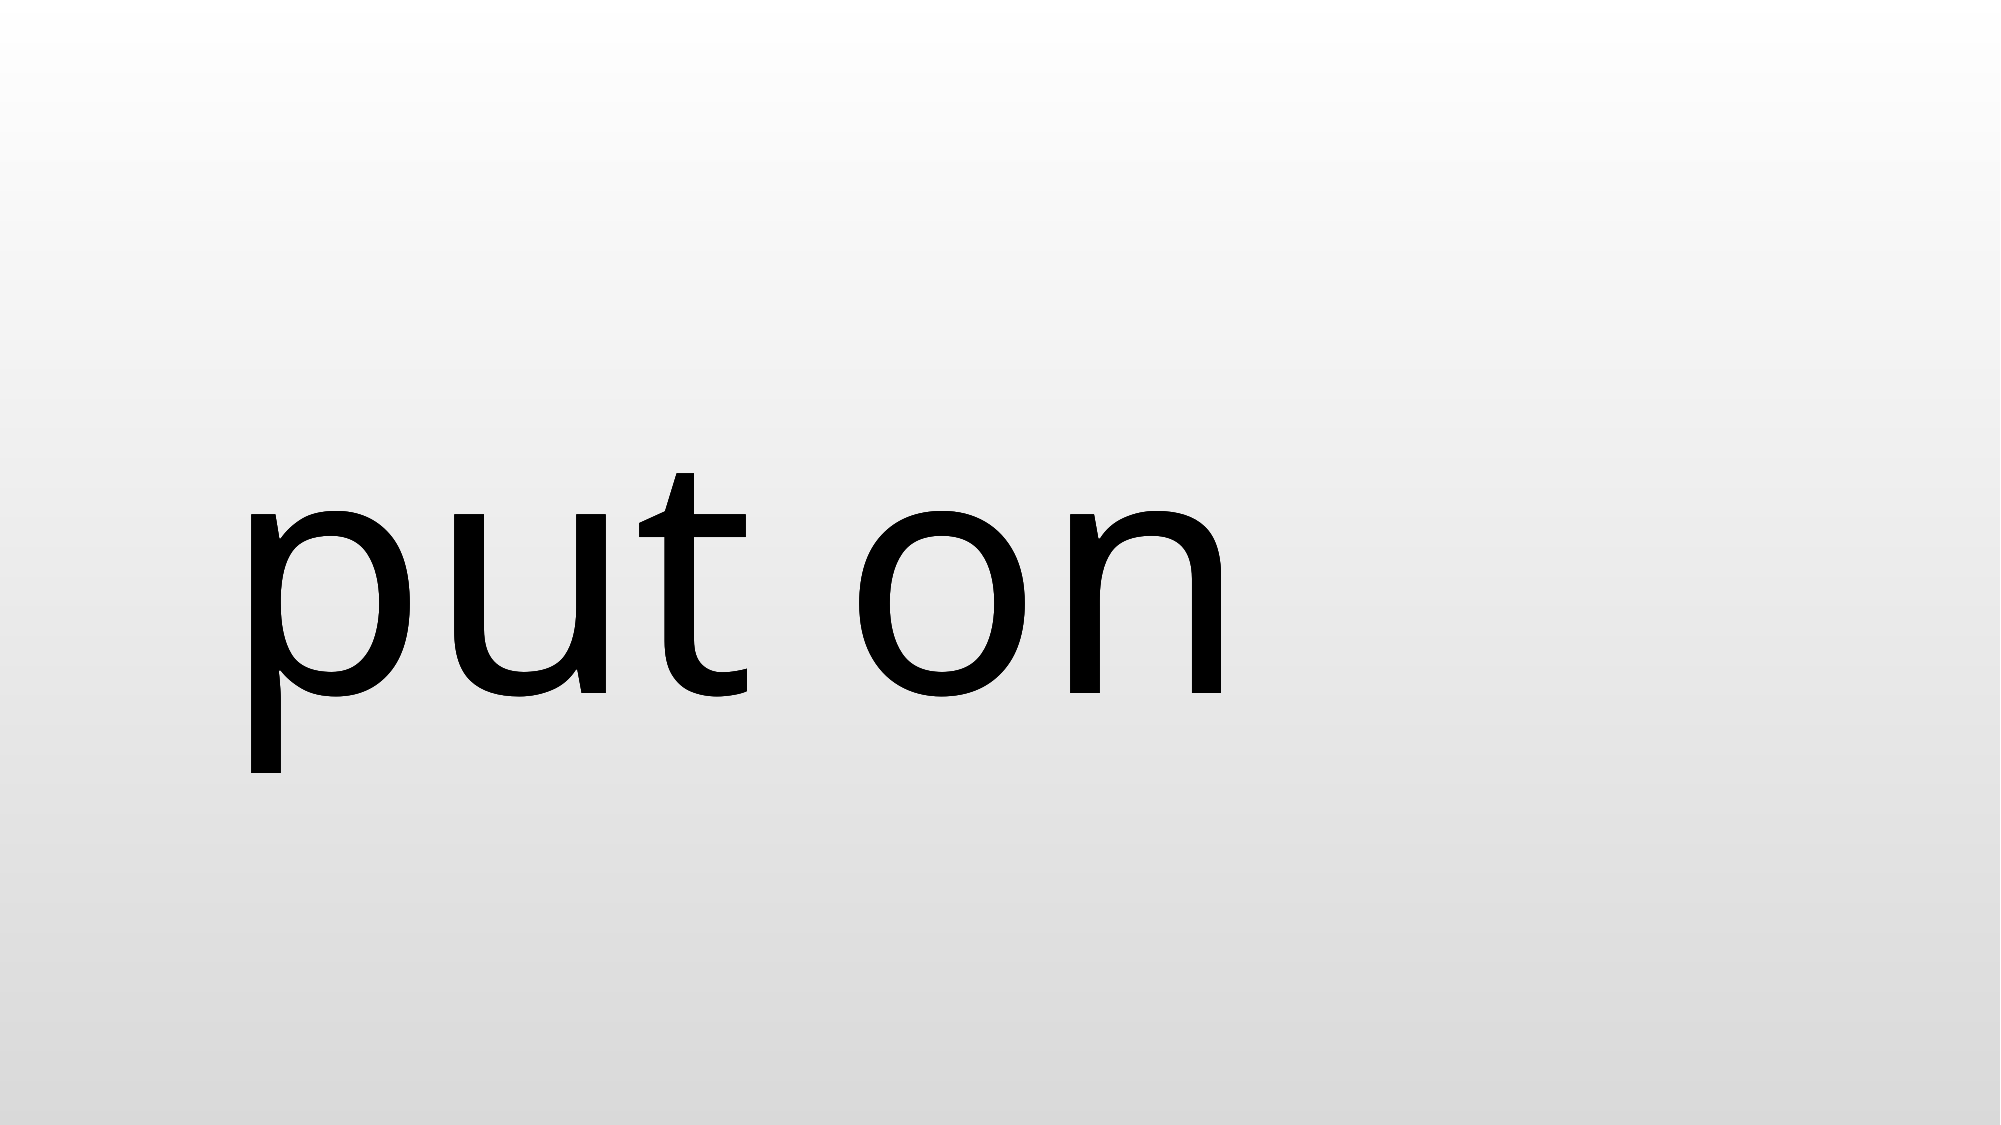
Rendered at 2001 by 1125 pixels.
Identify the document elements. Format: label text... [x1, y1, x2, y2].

text_box put on [208, 353, 2000, 768]
